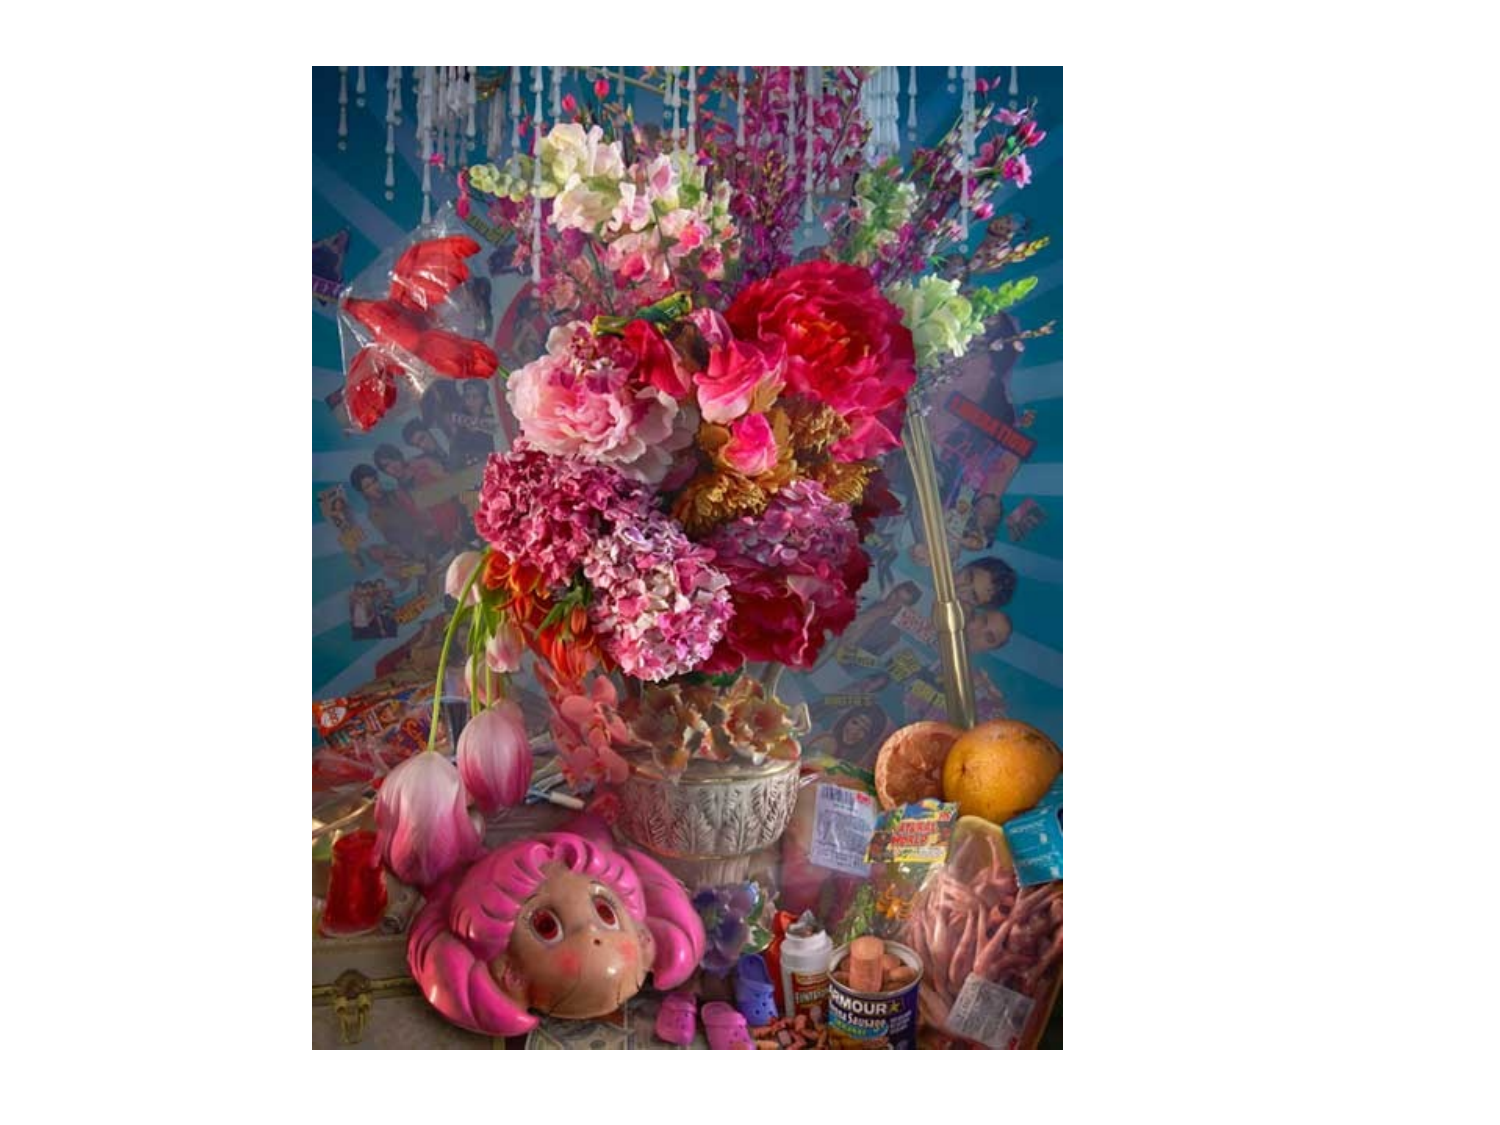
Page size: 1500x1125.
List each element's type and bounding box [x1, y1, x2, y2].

picture [312, 66, 1064, 1050]
picture [1056, 156, 1064, 165]
